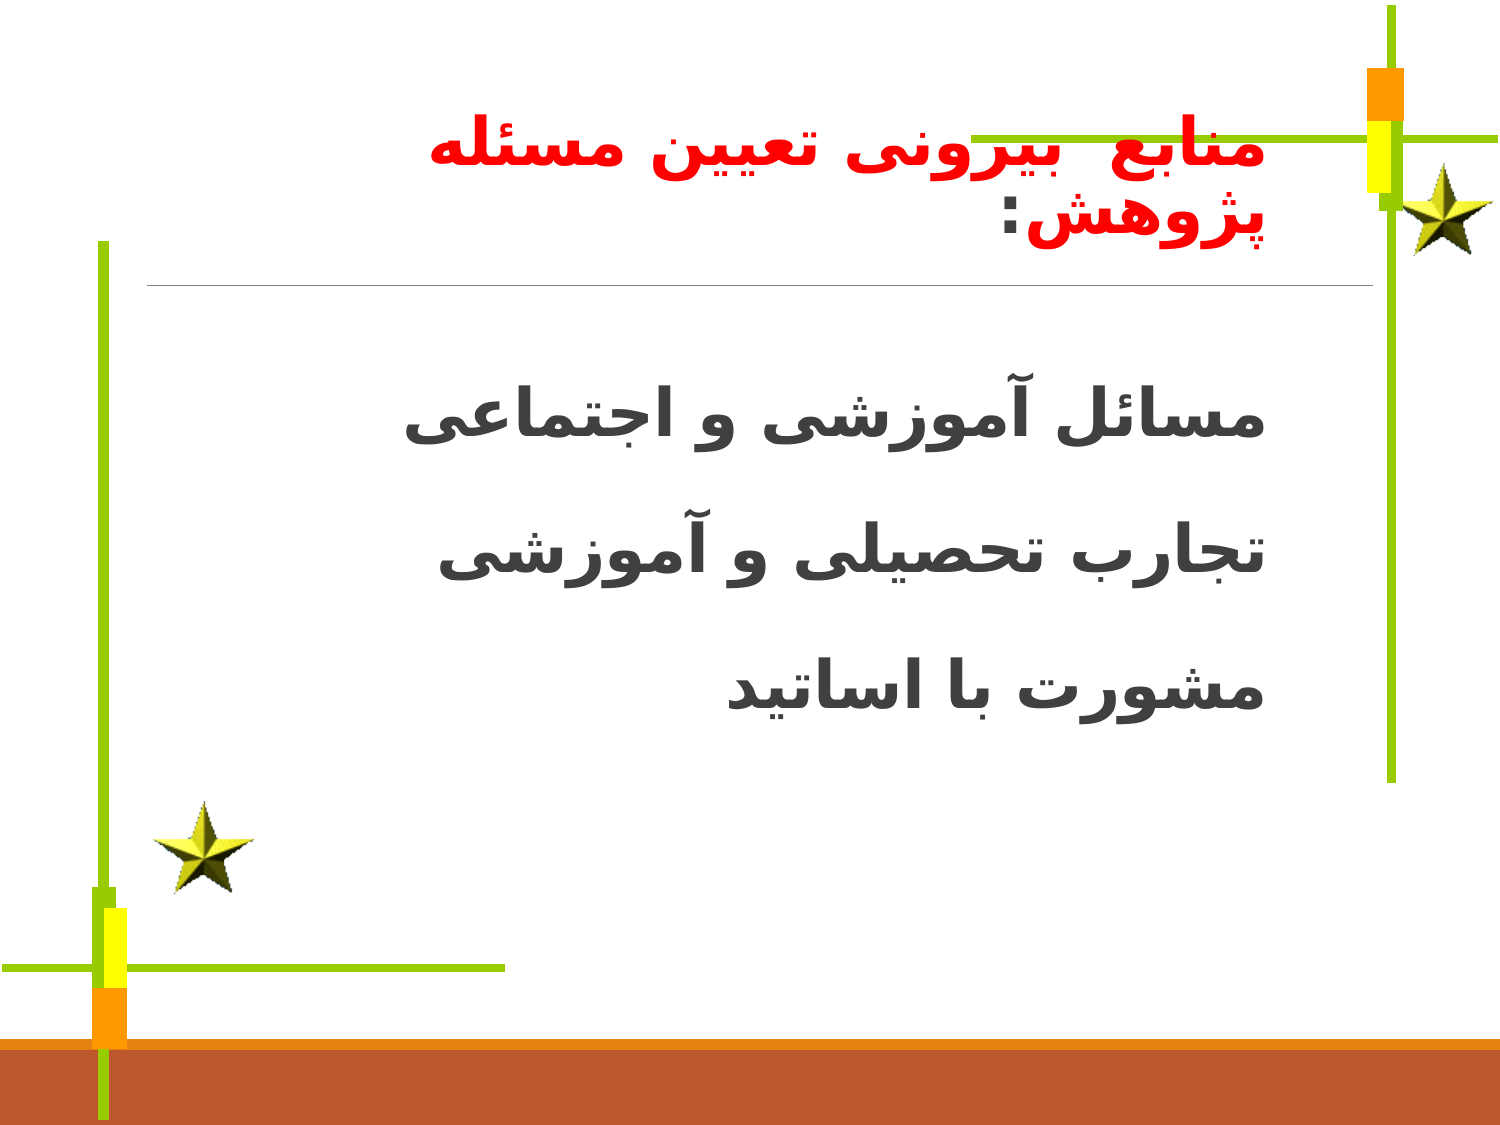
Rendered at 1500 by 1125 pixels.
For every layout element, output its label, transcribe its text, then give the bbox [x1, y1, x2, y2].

title منابع بیرونی تعیین مسئله پژوهش: مسائل آموزشی و اجتماعی تجارب تحصیلی و آموزشی مشورت با اساتید [121, 130, 1359, 850]
picture [0, 422, 702, 934]
picture [836, 128, 1500, 663]
